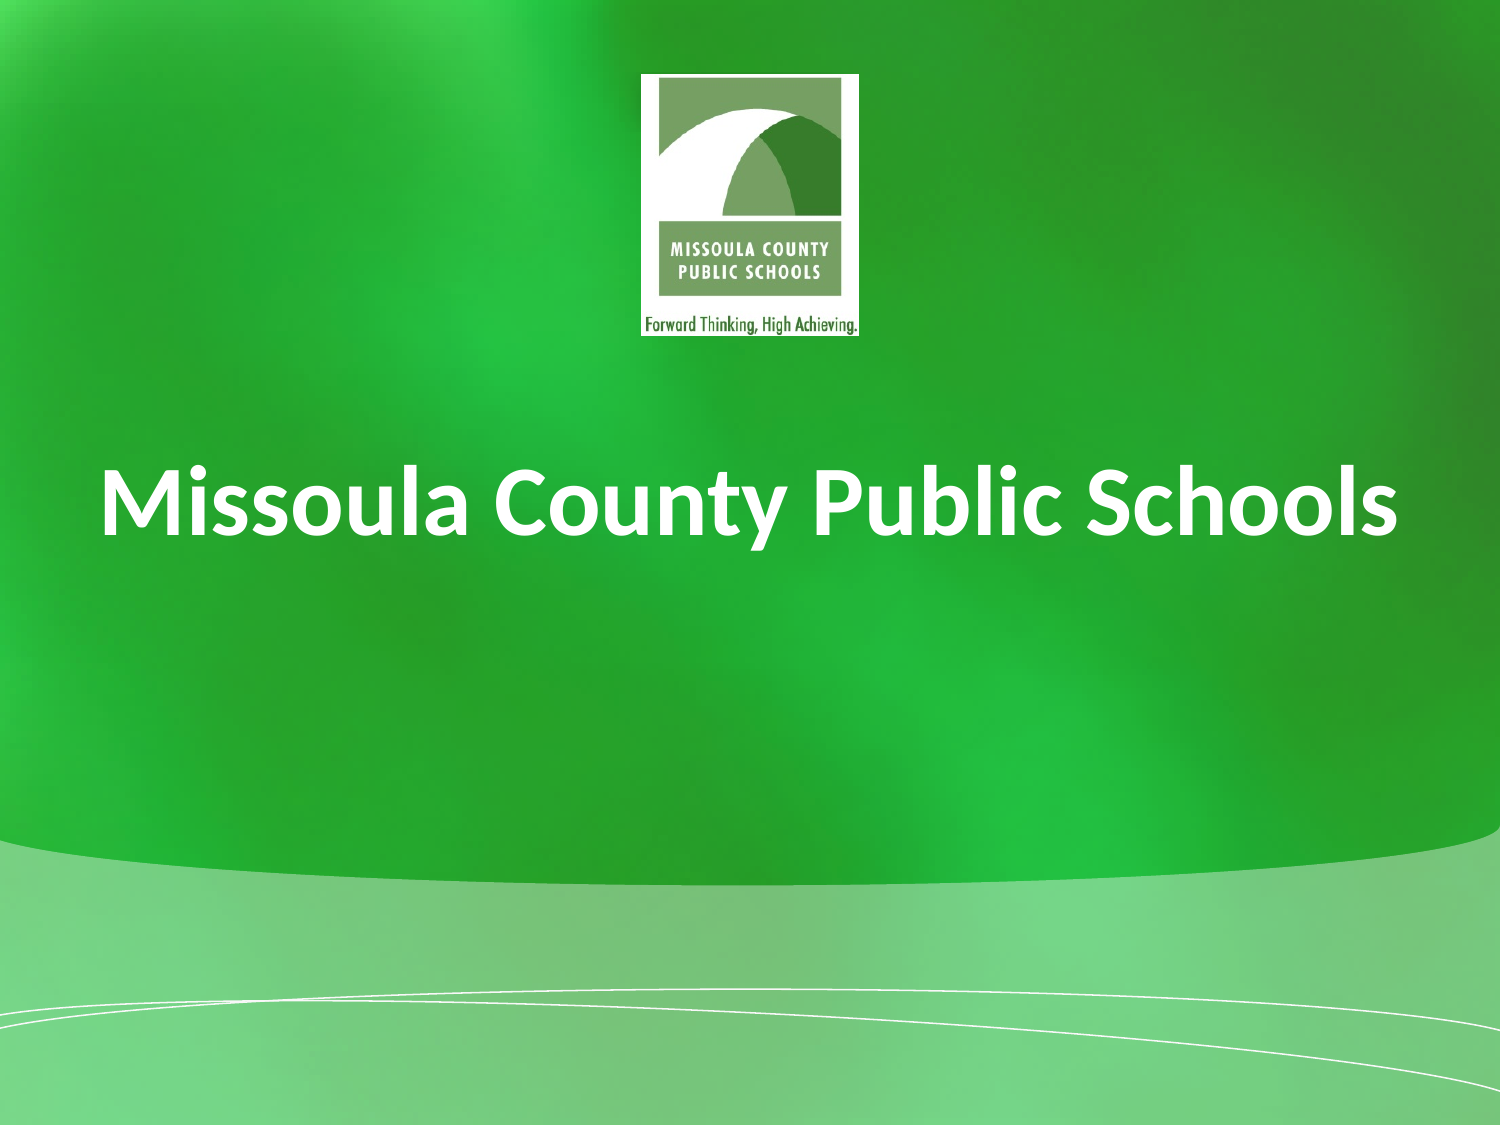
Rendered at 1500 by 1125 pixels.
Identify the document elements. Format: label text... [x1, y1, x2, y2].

title Missoula County Public Schools [68, 375, 1432, 617]
picture [0, 0, 1500, 824]
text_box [0, 824, 1500, 1125]
